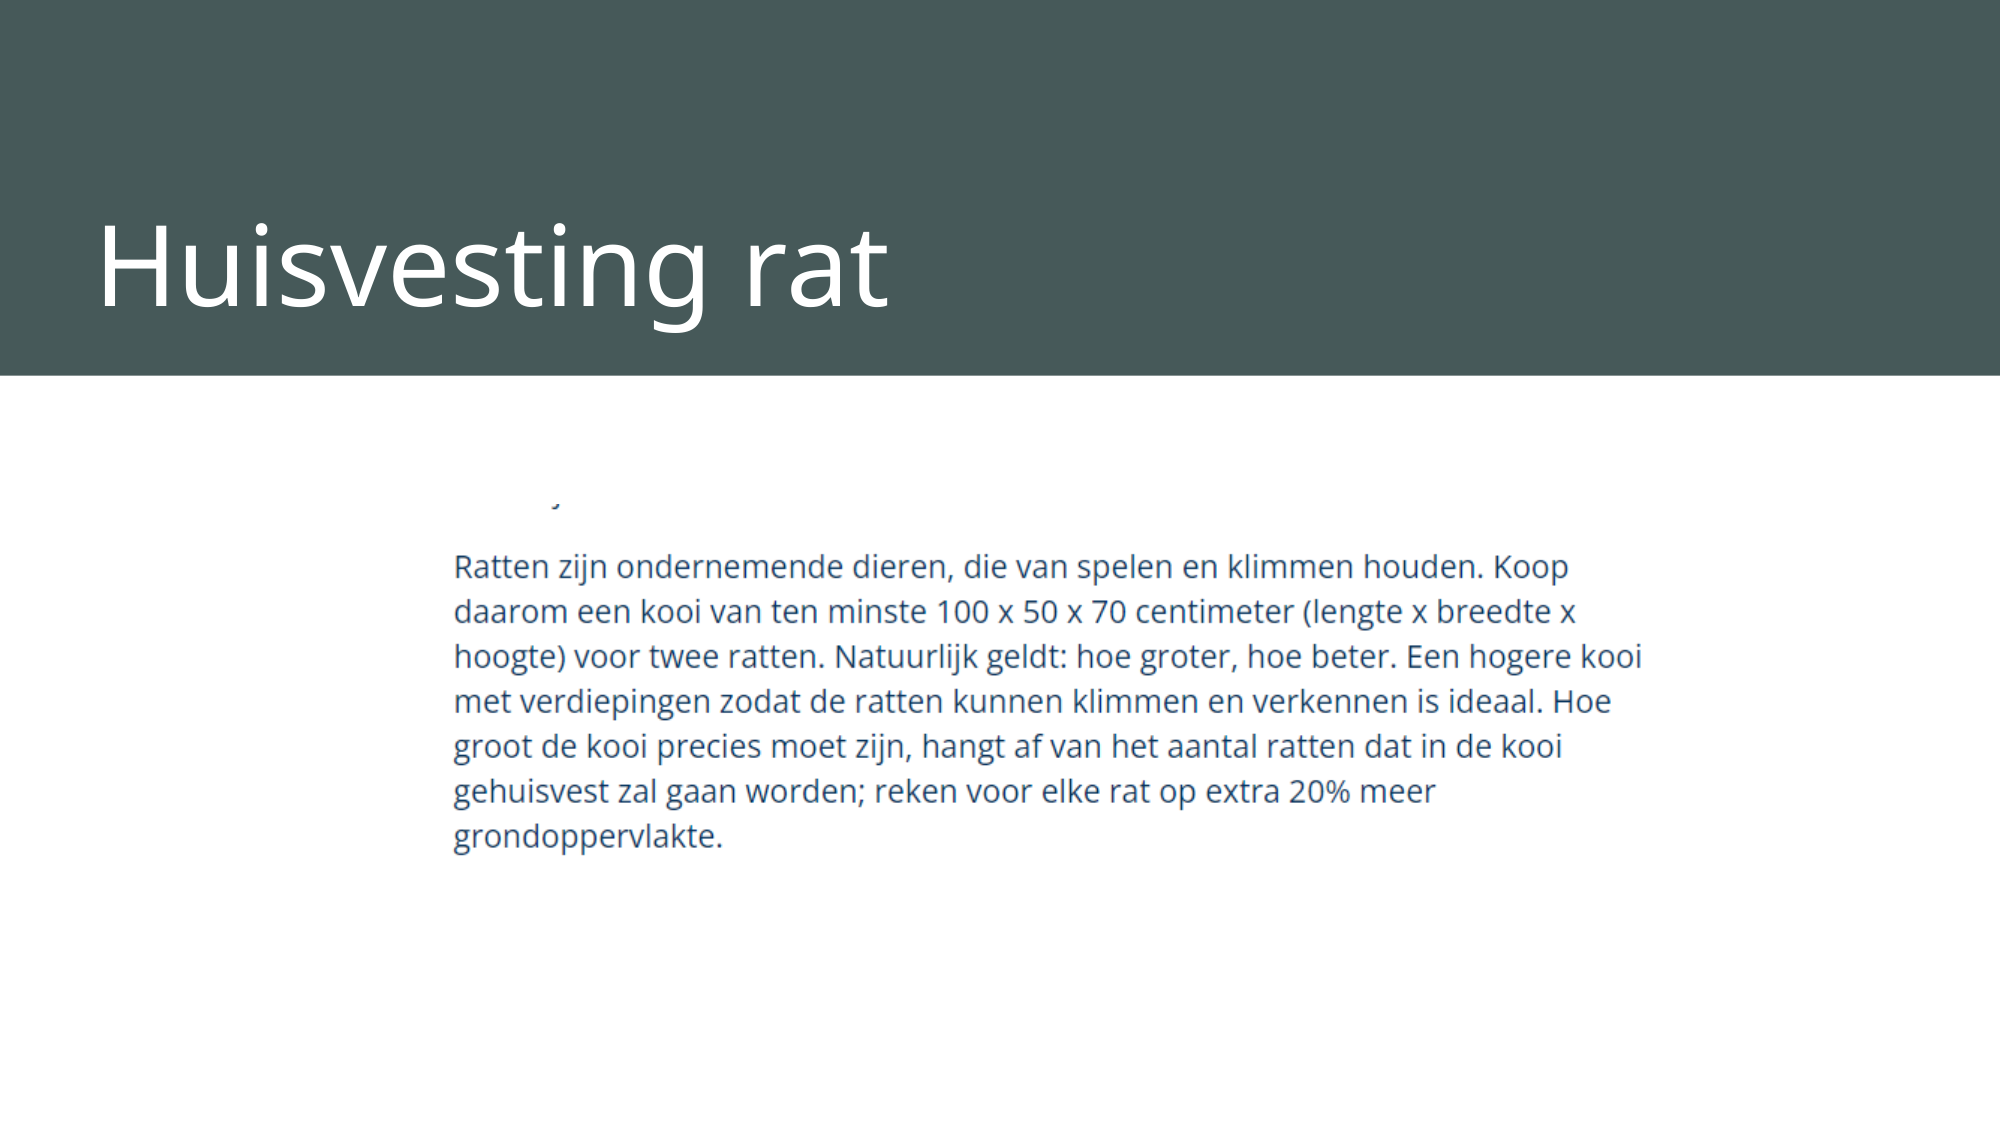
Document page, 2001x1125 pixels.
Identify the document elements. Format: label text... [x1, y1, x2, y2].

title Huisvesting rat [79, 59, 1863, 337]
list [354, 504, 1711, 889]
